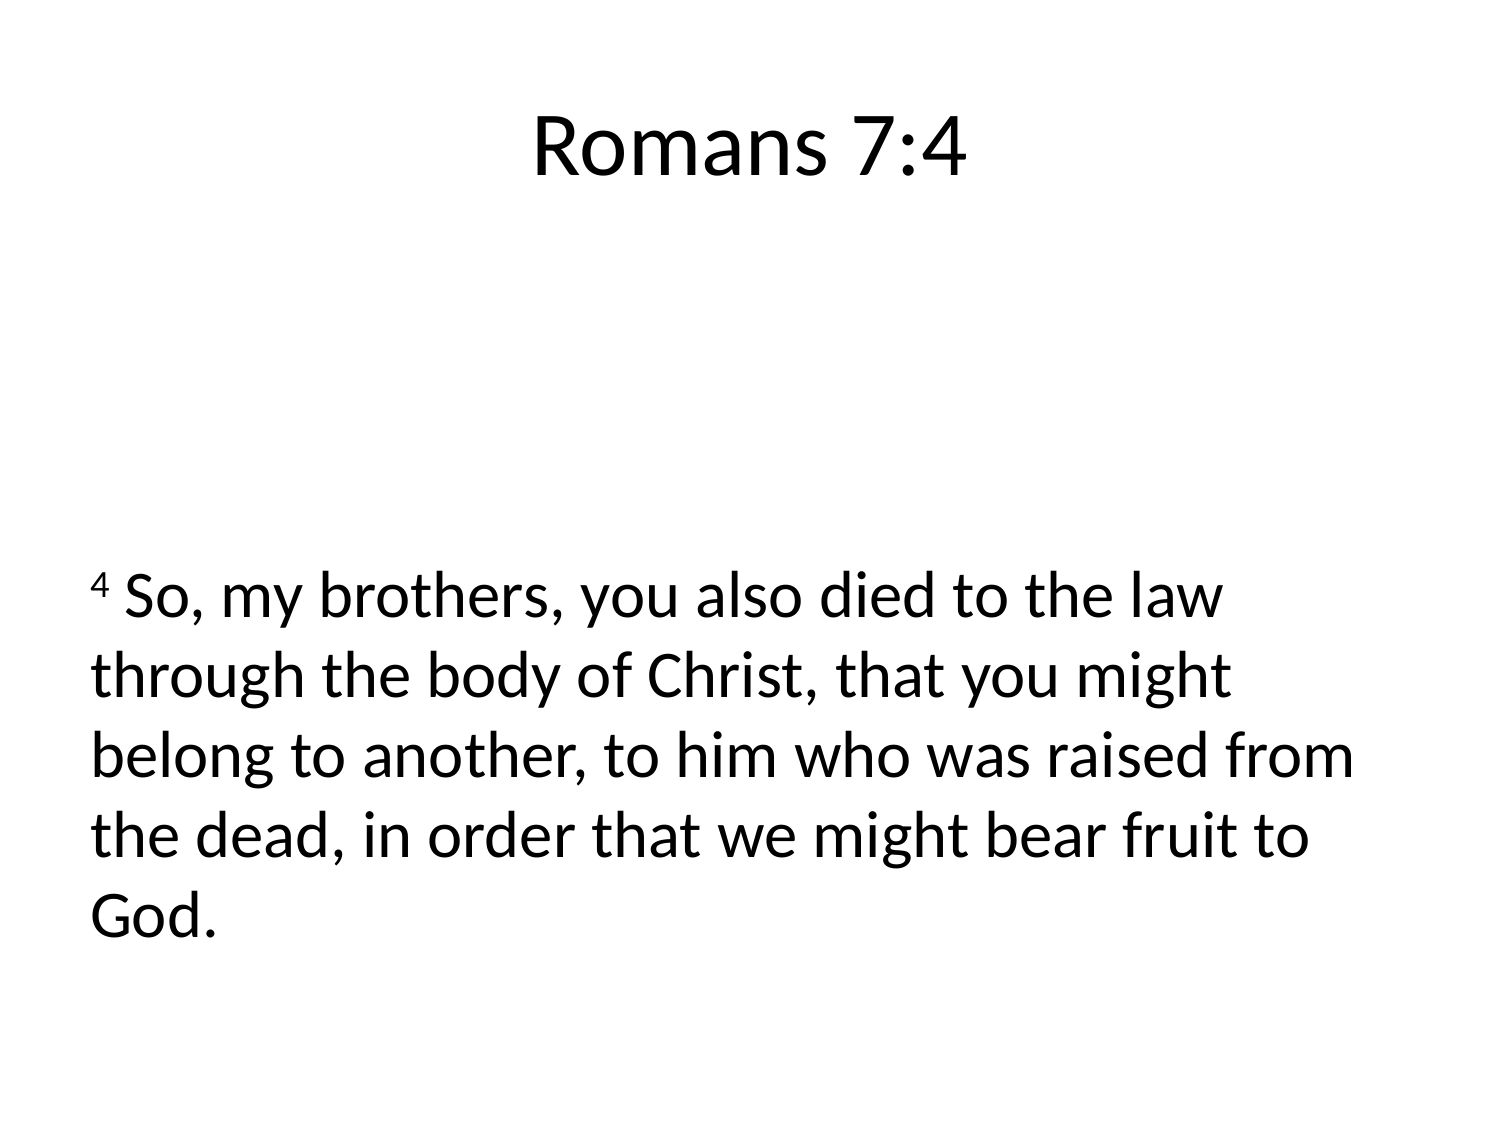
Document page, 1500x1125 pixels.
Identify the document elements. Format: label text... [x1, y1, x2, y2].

title Romans 7:4 [75, 45, 1425, 233]
list 4 So, my brothers, you also died to the law through the body of Christ, that you might belong to another, to him who was raised from the dead, in order that we might bear fruit to God. [75, 262, 1425, 1005]
